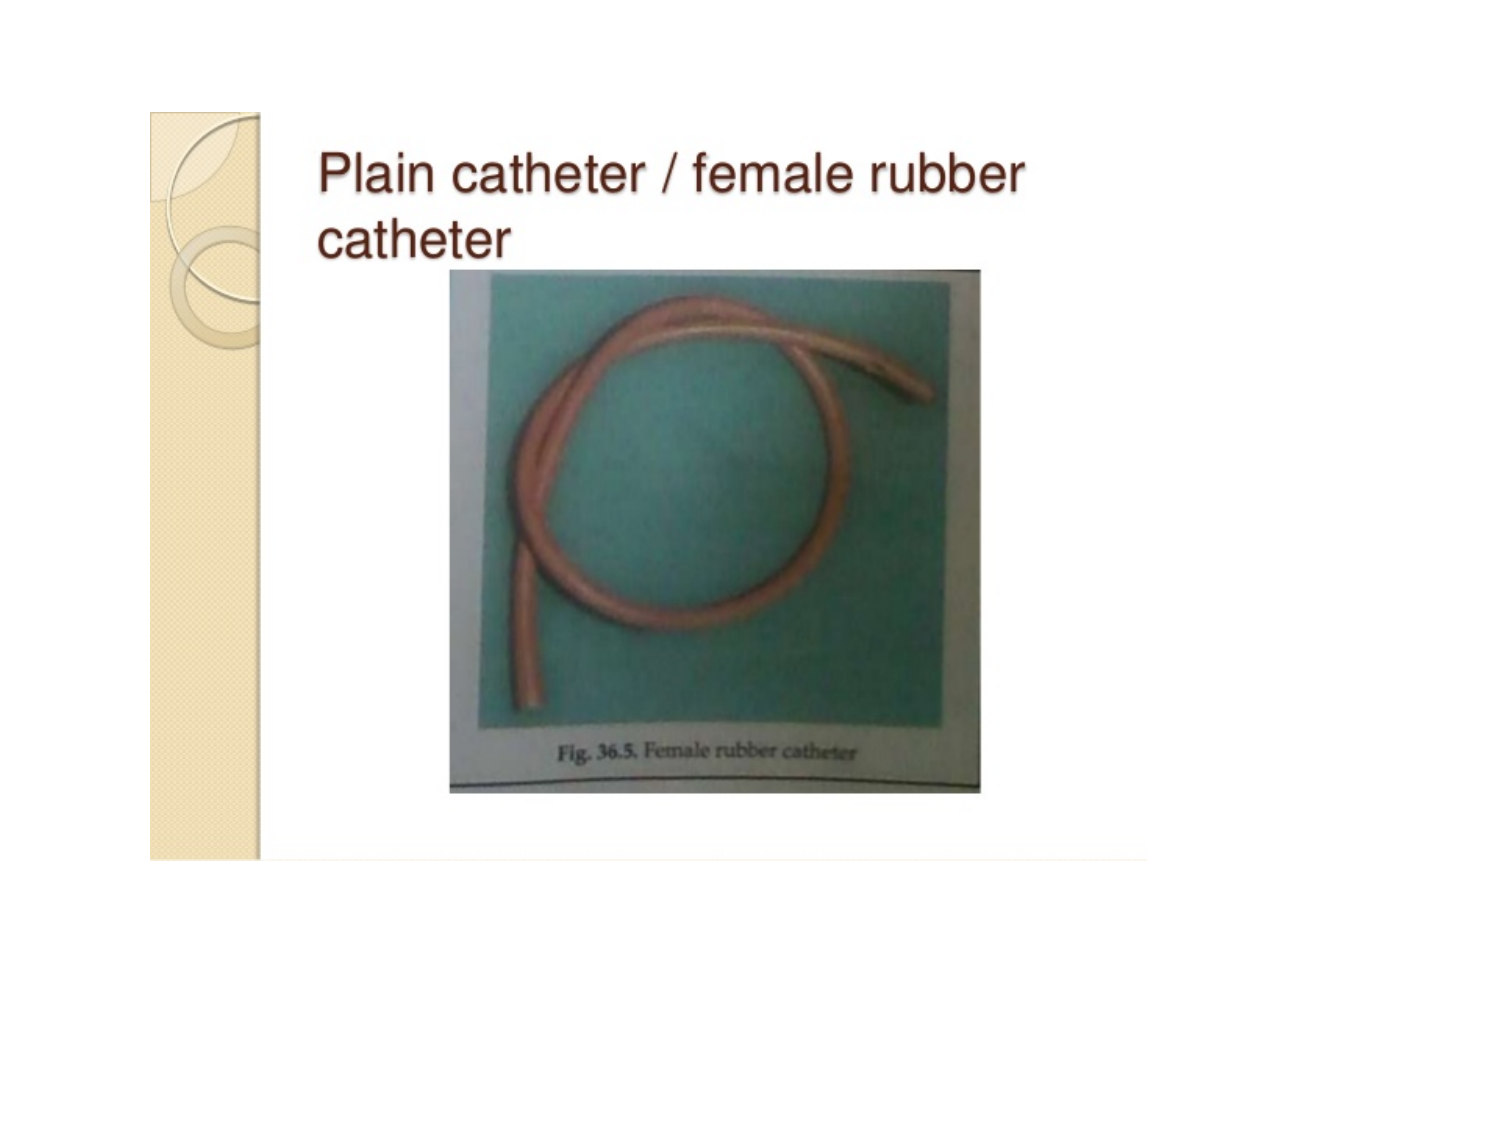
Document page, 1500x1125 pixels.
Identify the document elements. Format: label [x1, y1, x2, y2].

picture [149, 112, 1147, 862]
